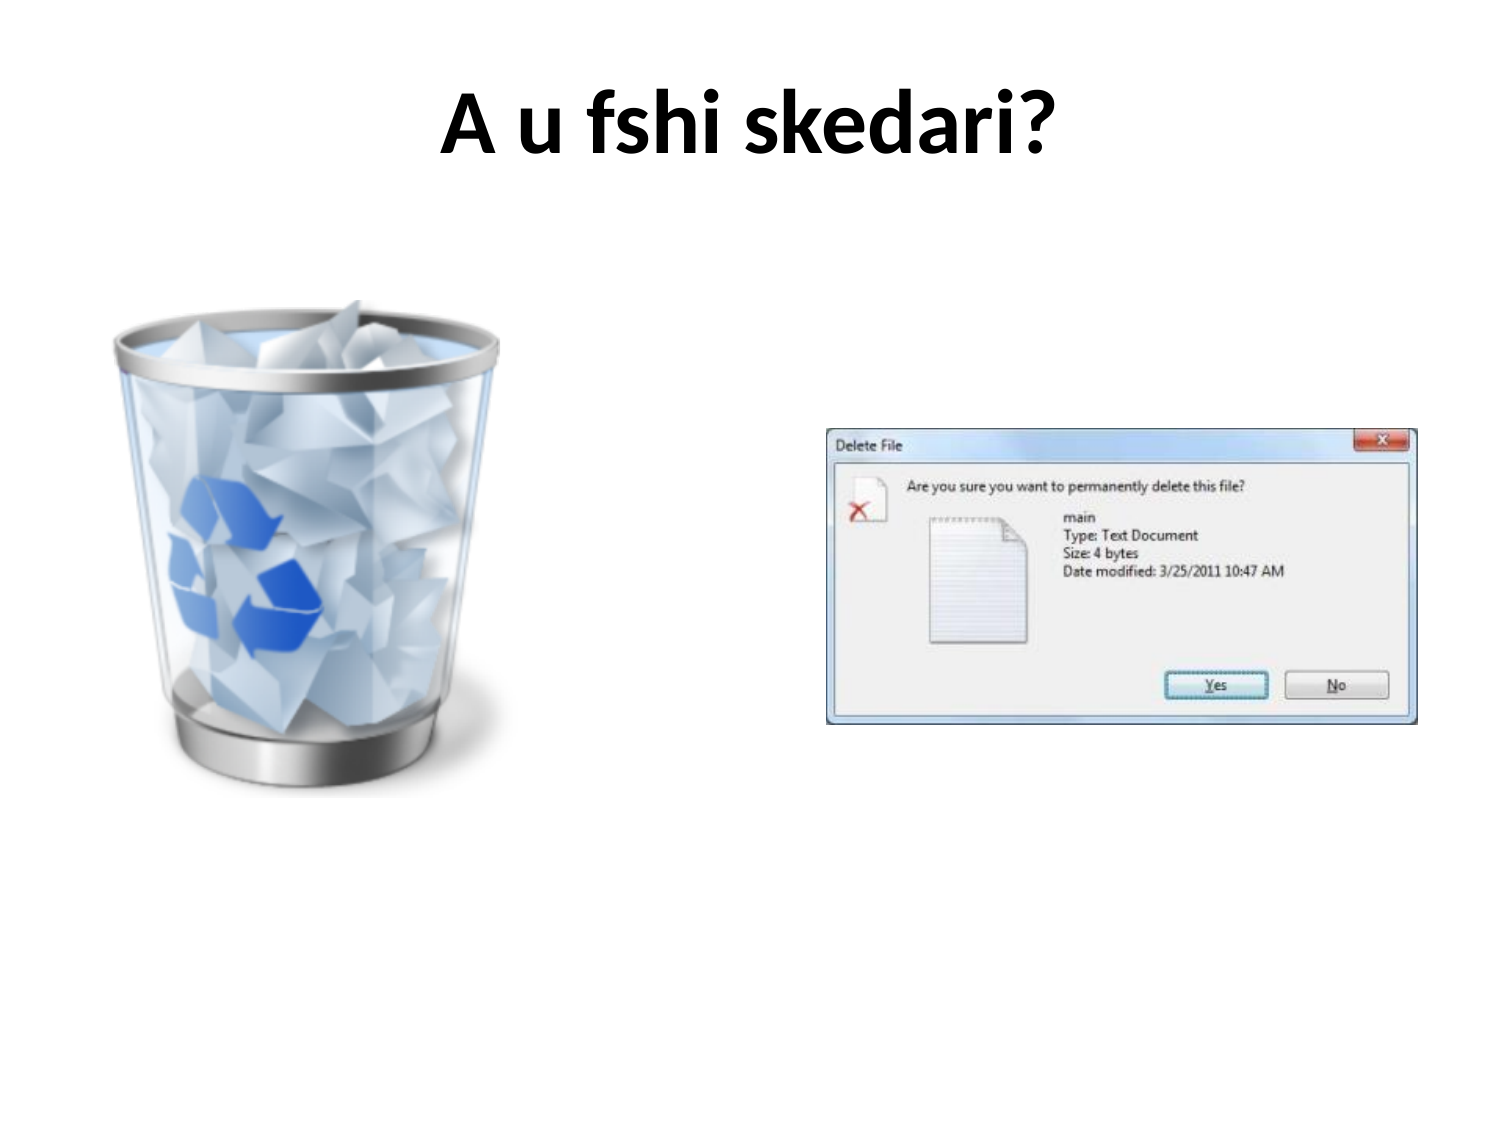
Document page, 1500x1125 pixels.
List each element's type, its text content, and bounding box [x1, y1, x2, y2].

picture [826, 428, 1419, 725]
title A u fshi skedari? [75, 45, 1425, 188]
picture [60, 300, 558, 798]
